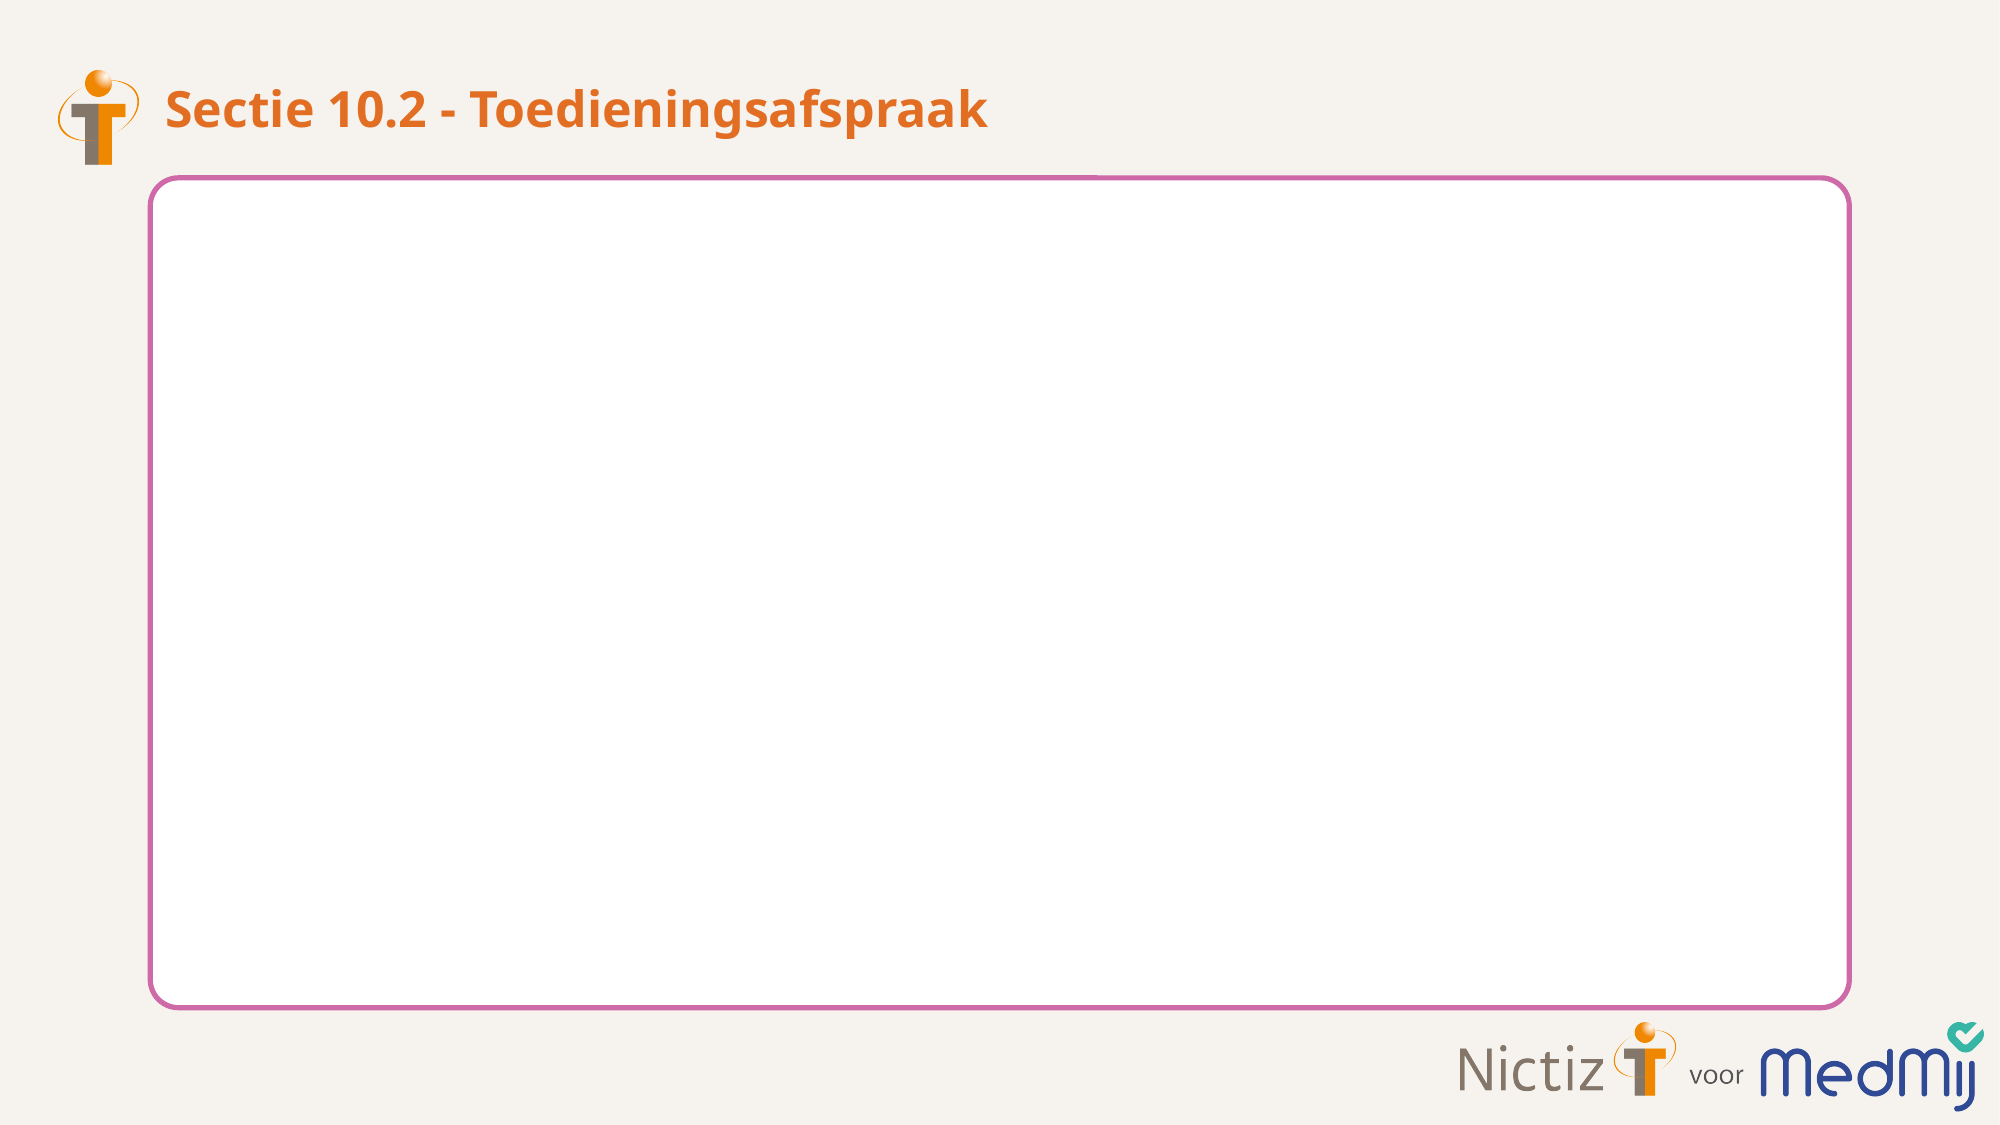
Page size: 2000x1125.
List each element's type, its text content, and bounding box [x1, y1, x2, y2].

title Sectie 10.2 - Toedieningsafspraak [150, 76, 1850, 165]
picture [50, 66, 151, 187]
picture [1457, 1019, 1988, 1113]
